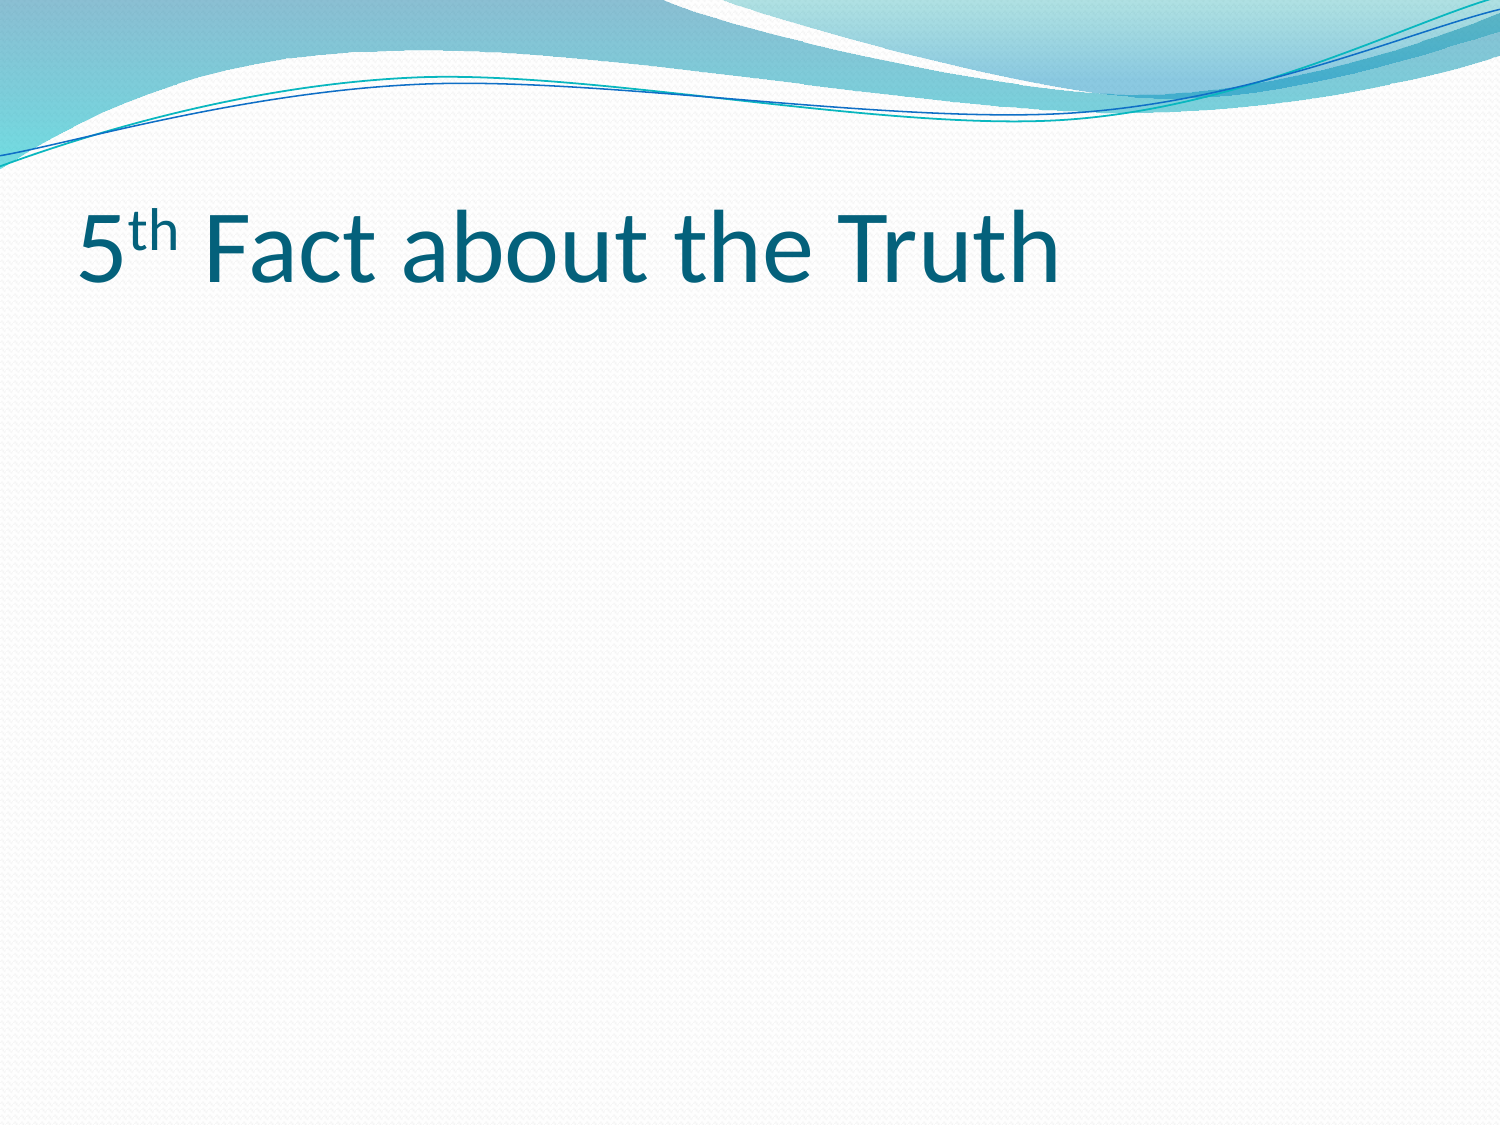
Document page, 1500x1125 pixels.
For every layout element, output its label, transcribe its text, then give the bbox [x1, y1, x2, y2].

title 5th Fact about the Truth [75, 115, 1425, 303]
